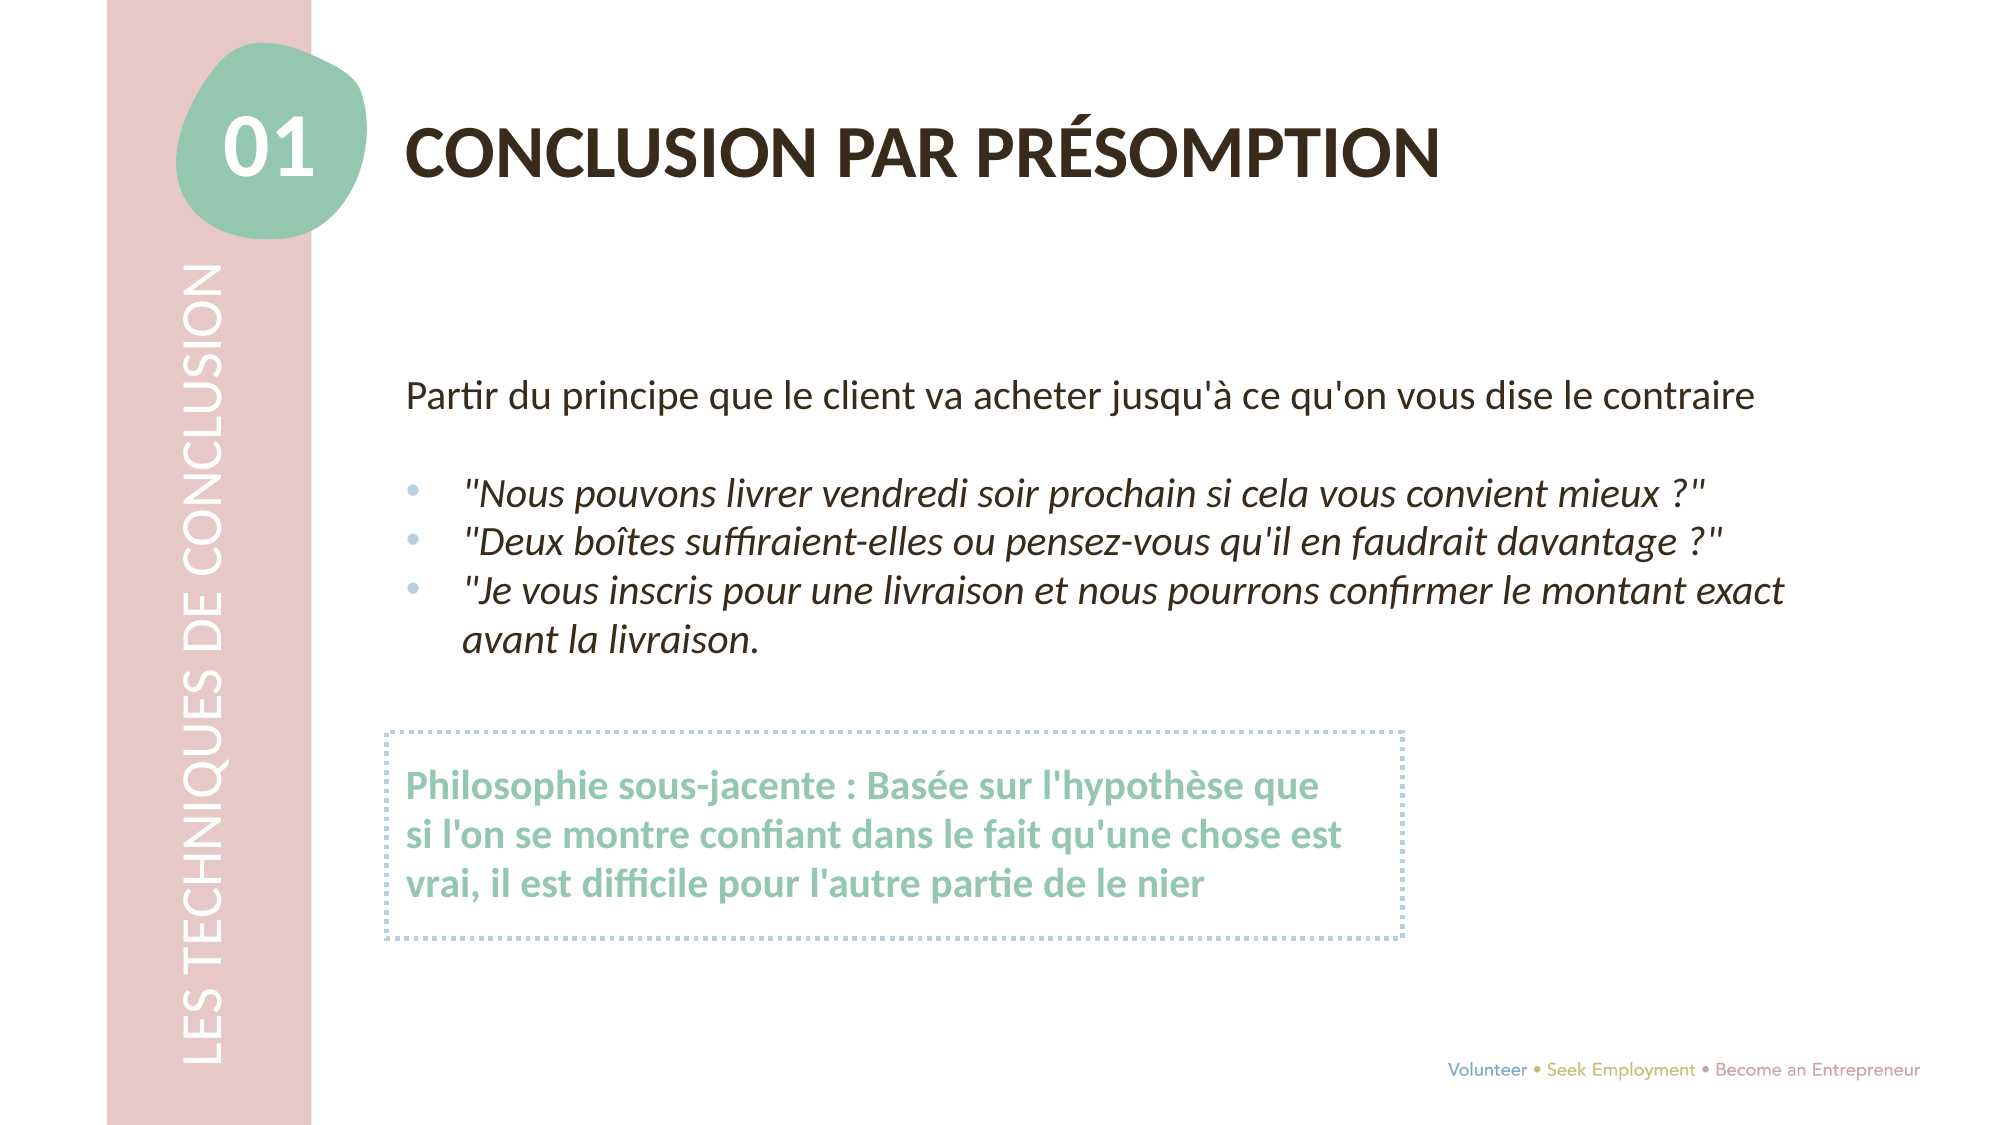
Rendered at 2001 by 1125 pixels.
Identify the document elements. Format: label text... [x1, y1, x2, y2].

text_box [175, 42, 367, 297]
text_box [106, 0, 312, 1125]
text_box [385, 731, 1403, 940]
list CONCLUSION PAR PRÉSOMPTION [390, 94, 1697, 213]
list Partir du principe que le client va acheter jusqu'à ce qu'on vous dise le contraire "Nous pouvons livrer vendredi soir prochain si cela vous convient mieux ?" "Deux boîtes suffiraient-elles ou pensez-vous qu'il en faudrait davantage ?" "Je vous inscris pour une livraison et nous pourrons confirmer le montant exact avant la livraison. Philosophie sous-jacente : Basée sur l'hypothèse que si l'on se montre confiant dans le fait qu'une chose est vrai, il est difficile pour l'autre partie de le nier [390, 361, 1896, 1125]
picture [1896, 1046, 1971, 1103]
text_box LES TECHNIQUES DE CONCLUSION [163, 0, 340, 1083]
